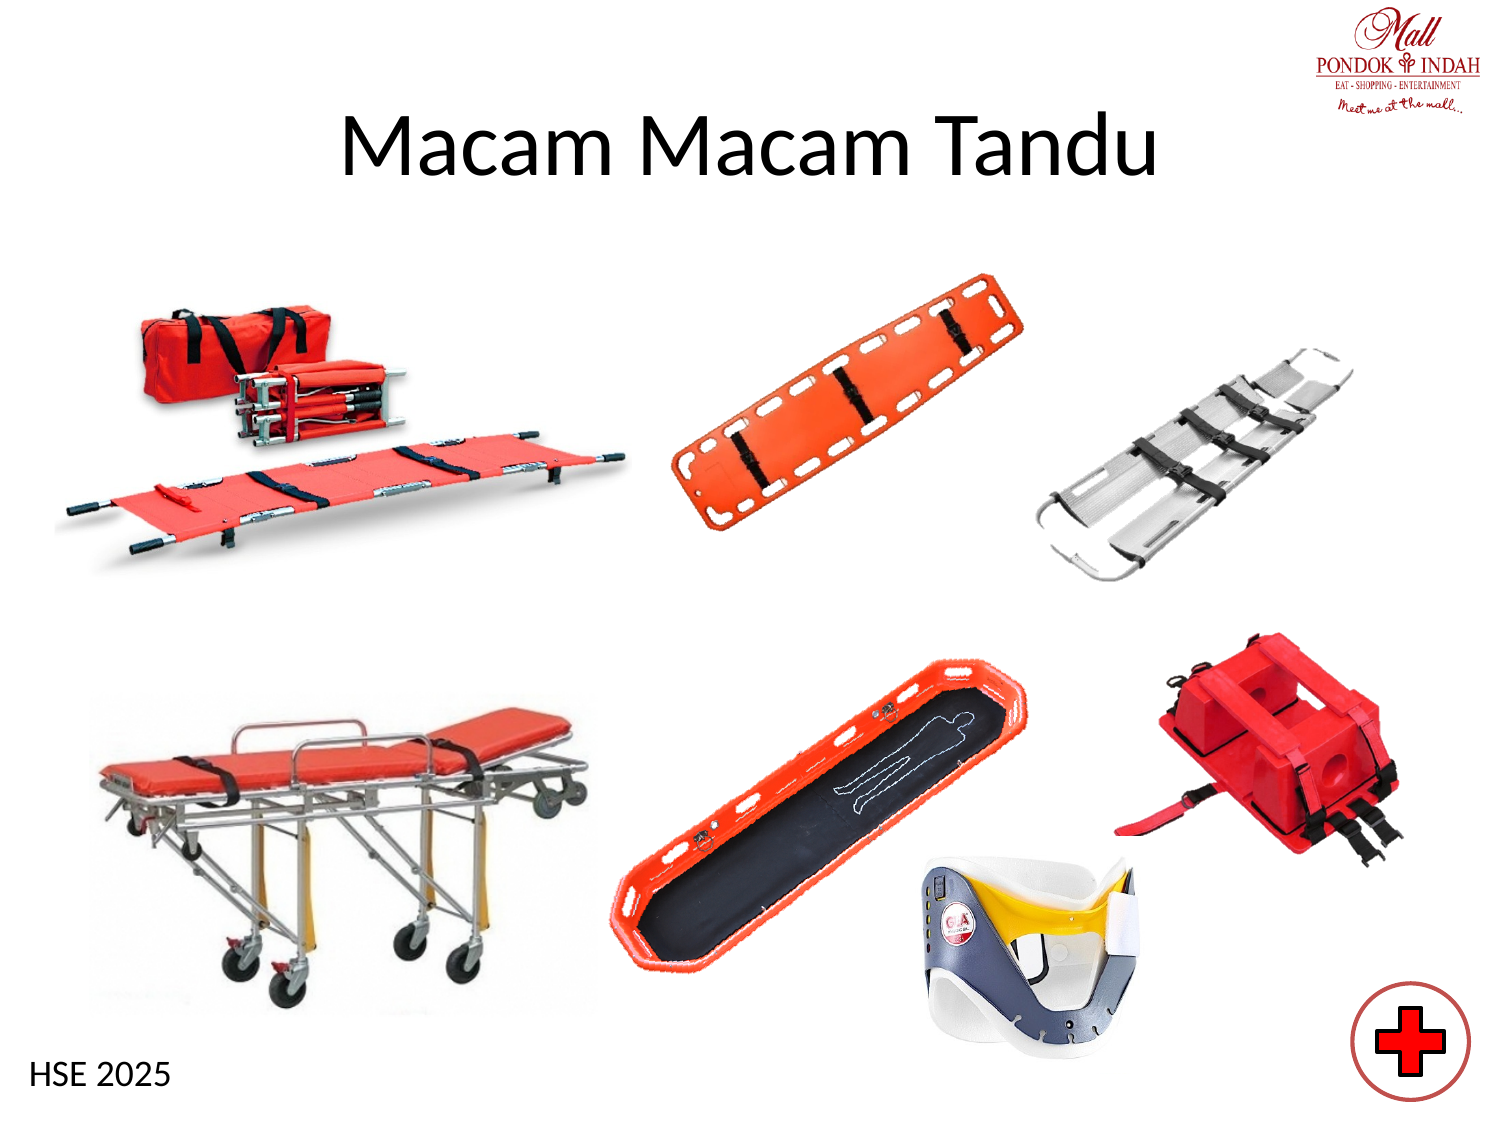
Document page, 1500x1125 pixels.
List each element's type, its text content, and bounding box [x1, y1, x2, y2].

picture [54, 196, 1459, 1074]
title Macam Macam Tandu [75, 45, 1425, 233]
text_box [1352, 983, 1470, 1101]
text_box HSE 2025 [13, 1041, 187, 1102]
picture [1316, 6, 1481, 114]
